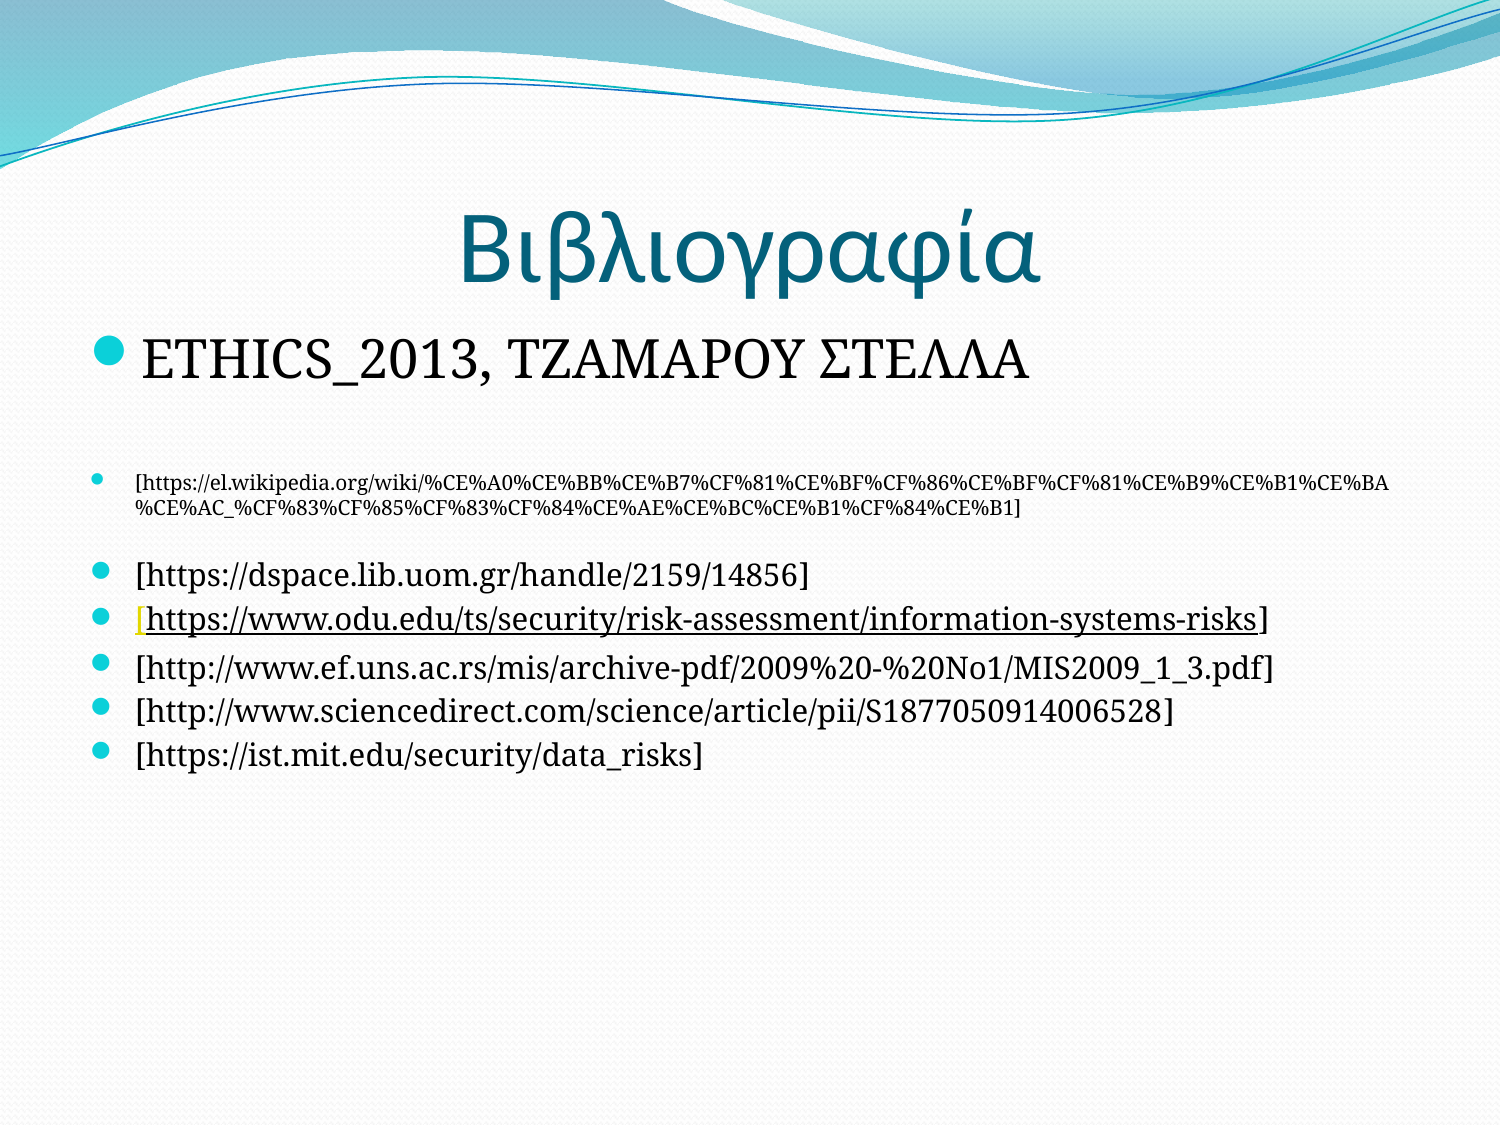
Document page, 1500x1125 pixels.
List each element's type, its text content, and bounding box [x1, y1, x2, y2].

list ETHICS_2013, ΤΖΑΜΑΡΟΥ ΣΤΕΛΛΑ [https://el.wikipedia.org/wiki/%CE%A0%CE%BB%CE%B7%CF%81%CE%BF%CF%86%CE%BF%CF%81%CE%B9%CE%B1%CE%BA%CE%AC_%CF%83%CF%85%CF%83%CF%84%CE%AE%CE%BC%CE%B1%CF%84%CE%B1] [https://dspace.lib.uom.gr/handle/2159/14856] [https://www.odu.edu/ts/security/risk-assessment/information-systems-risks] [http://www.ef.uns.ac.rs/mis/archive-pdf/2009%20-%20No1/MIS2009_1_3.pdf] [http://www.sciencedirect.com/science/article/pii/S1877050914006528] [https://ist.mit.edu/security/data_risks] [75, 317, 1425, 1038]
title Βιβλιογραφία [75, 115, 1425, 303]
